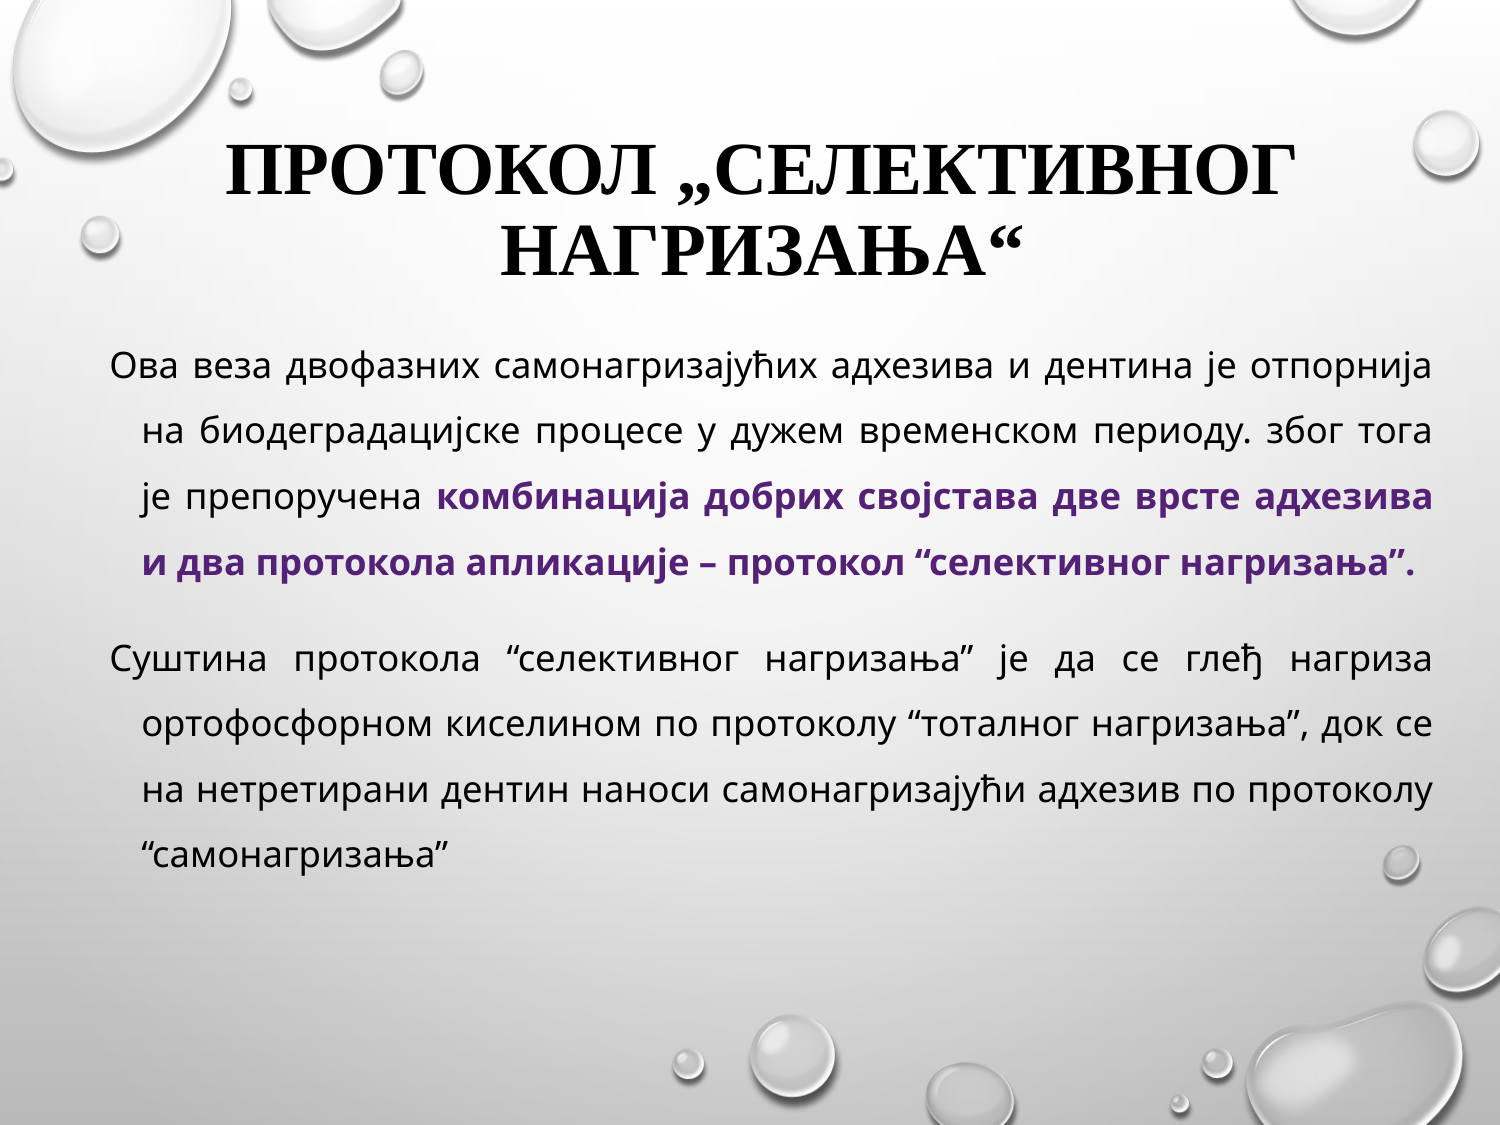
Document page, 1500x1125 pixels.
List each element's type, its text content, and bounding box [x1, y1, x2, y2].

list Ова веза двофазних самонагризајућих адхезива и дентина је отпорнија на биодеградацијске процесе у дужем временском периоду. због тога је препоручена комбинација добрих својстава две врсте адхезива и два протокола апликације – протокол “селективног нагризања”. Суштина протокола “селективног нагризања” је да се глеђ нагриза ортофосфорном киселином по протоколу “тоталног нагризања”, док се на нетретирани дентин наноси самонагризајући адхезив по протоколу “самонагризања” [62, 312, 1450, 950]
title Протокол „Селективног нагризања“ [125, 249, 1401, 300]
picture [0, 0, 1500, 1125]
